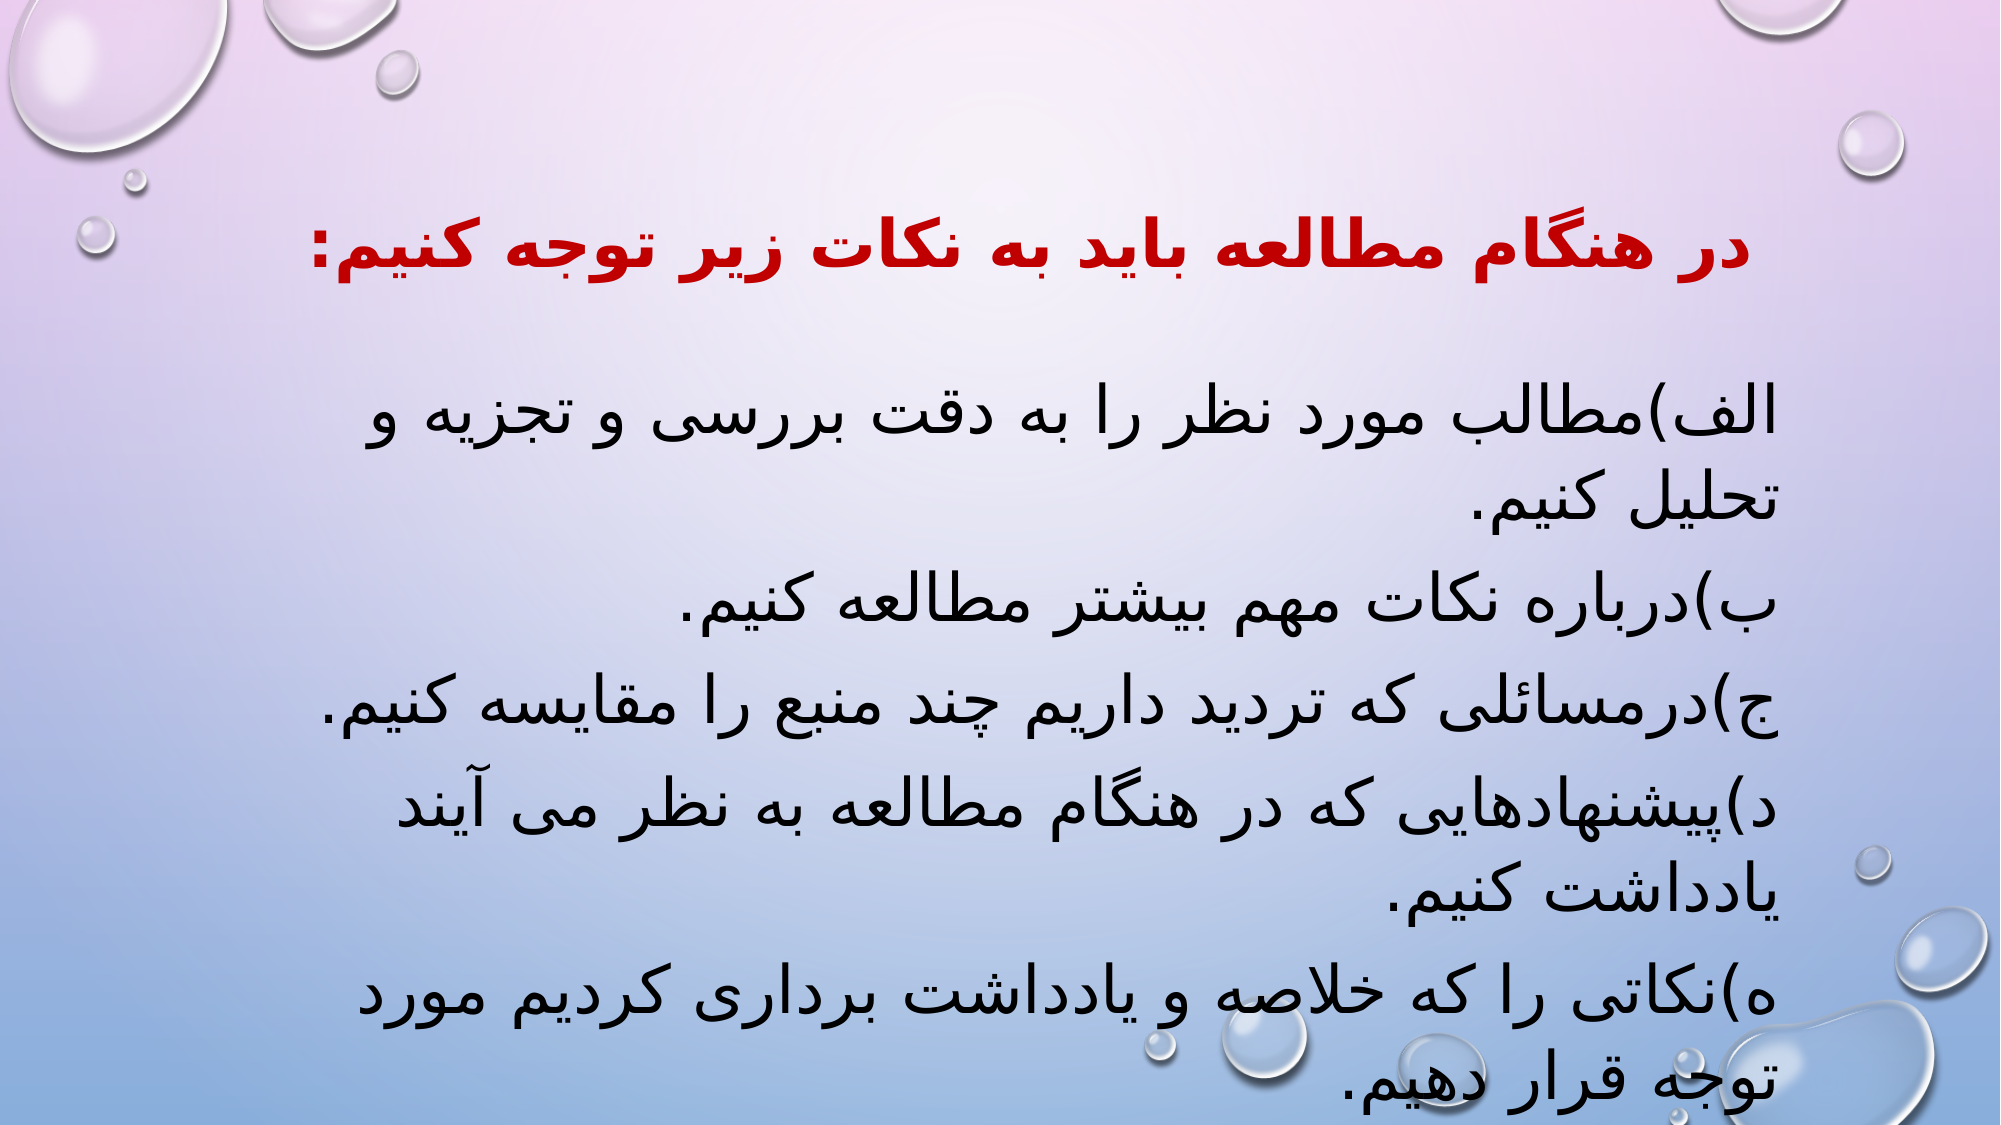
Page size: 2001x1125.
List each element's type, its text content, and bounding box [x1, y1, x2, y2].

text_box در هنگام مطالعه باید به نکات زیر توجه کنیم: الف)مطالب مورد نظر را به دقت بررسی و تجزیه و تحلیل کنیم. ب)درباره نکات مهم بیشتر مطالعه کنیم. ج)درمسائلی که تردید داریم چند منبع را مقایسه کنیم. د)پیشنهادهایی که در هنگام مطالعه به نظر می آیند یادداشت کنیم. ه)نکاتی را که خلاصه و یادداشت برداری کردیم مورد توجه قرار دهیم. [266, 187, 1796, 1120]
picture [0, 0, 2000, 1125]
